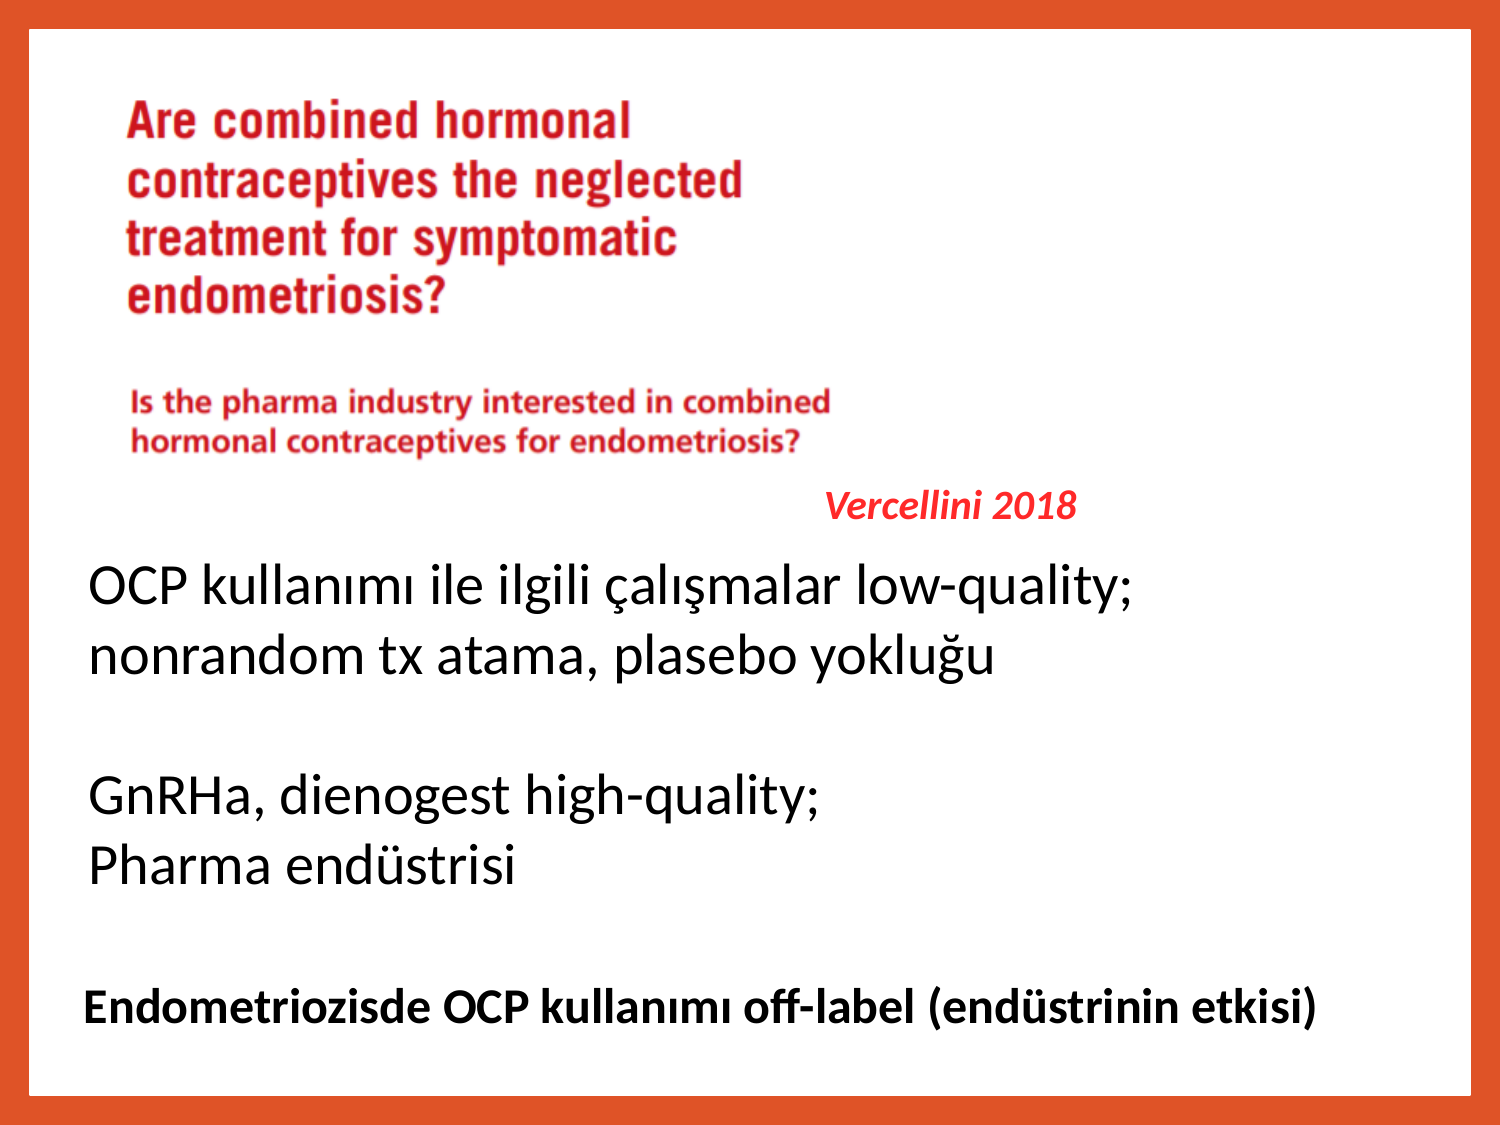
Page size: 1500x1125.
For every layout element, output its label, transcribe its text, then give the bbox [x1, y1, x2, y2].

picture [42, 34, 903, 471]
text_box Vercellini 2018 [809, 470, 1188, 536]
text_box Endometriozisde OCP kullanımı off-label (endüstrinin etkisi) [69, 966, 1369, 1041]
text_box OCP kullanımı ile ilgili çalışmalar low-quality; nonrandom tx atama, plasebo yokluğu GnRHa, dienogest high-quality; Pharma endüstrisi [74, 539, 1447, 904]
